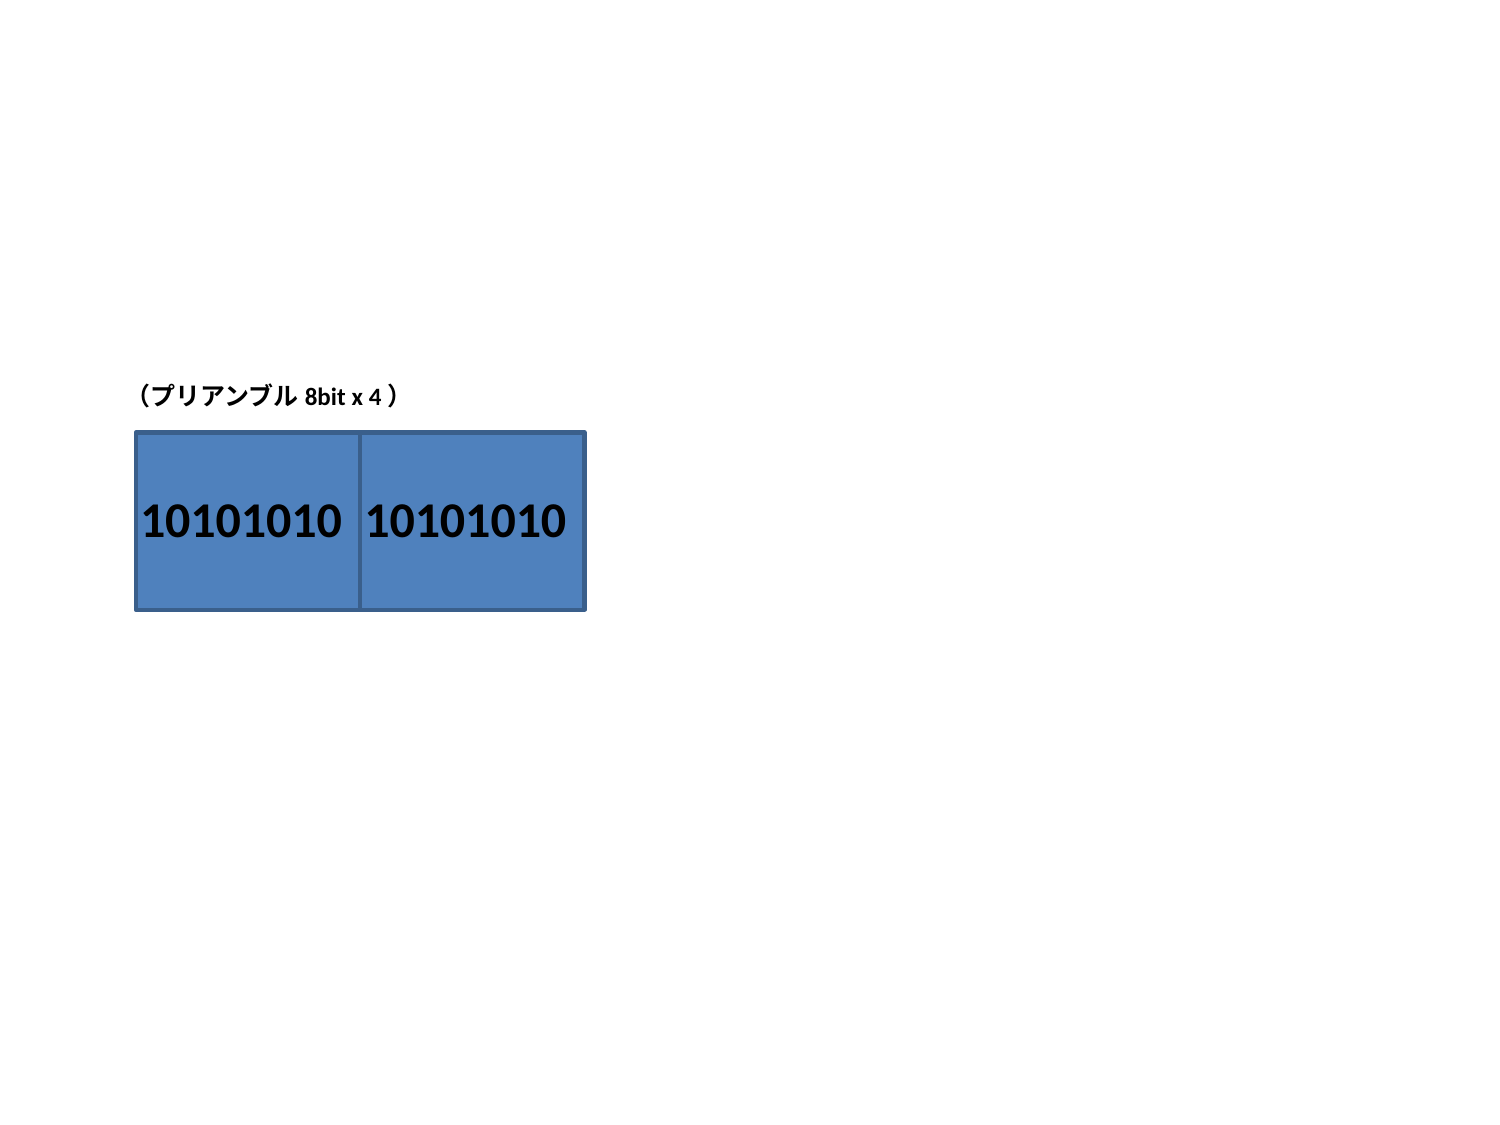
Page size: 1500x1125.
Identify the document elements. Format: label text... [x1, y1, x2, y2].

text_box [134, 555, 358, 612]
text_box [134, 430, 358, 479]
text_box （プリアンブル8bit x 4） [110, 373, 428, 419]
text_box 10101010 [349, 479, 582, 555]
text_box 10101010 [125, 479, 349, 555]
text_box [358, 430, 587, 612]
